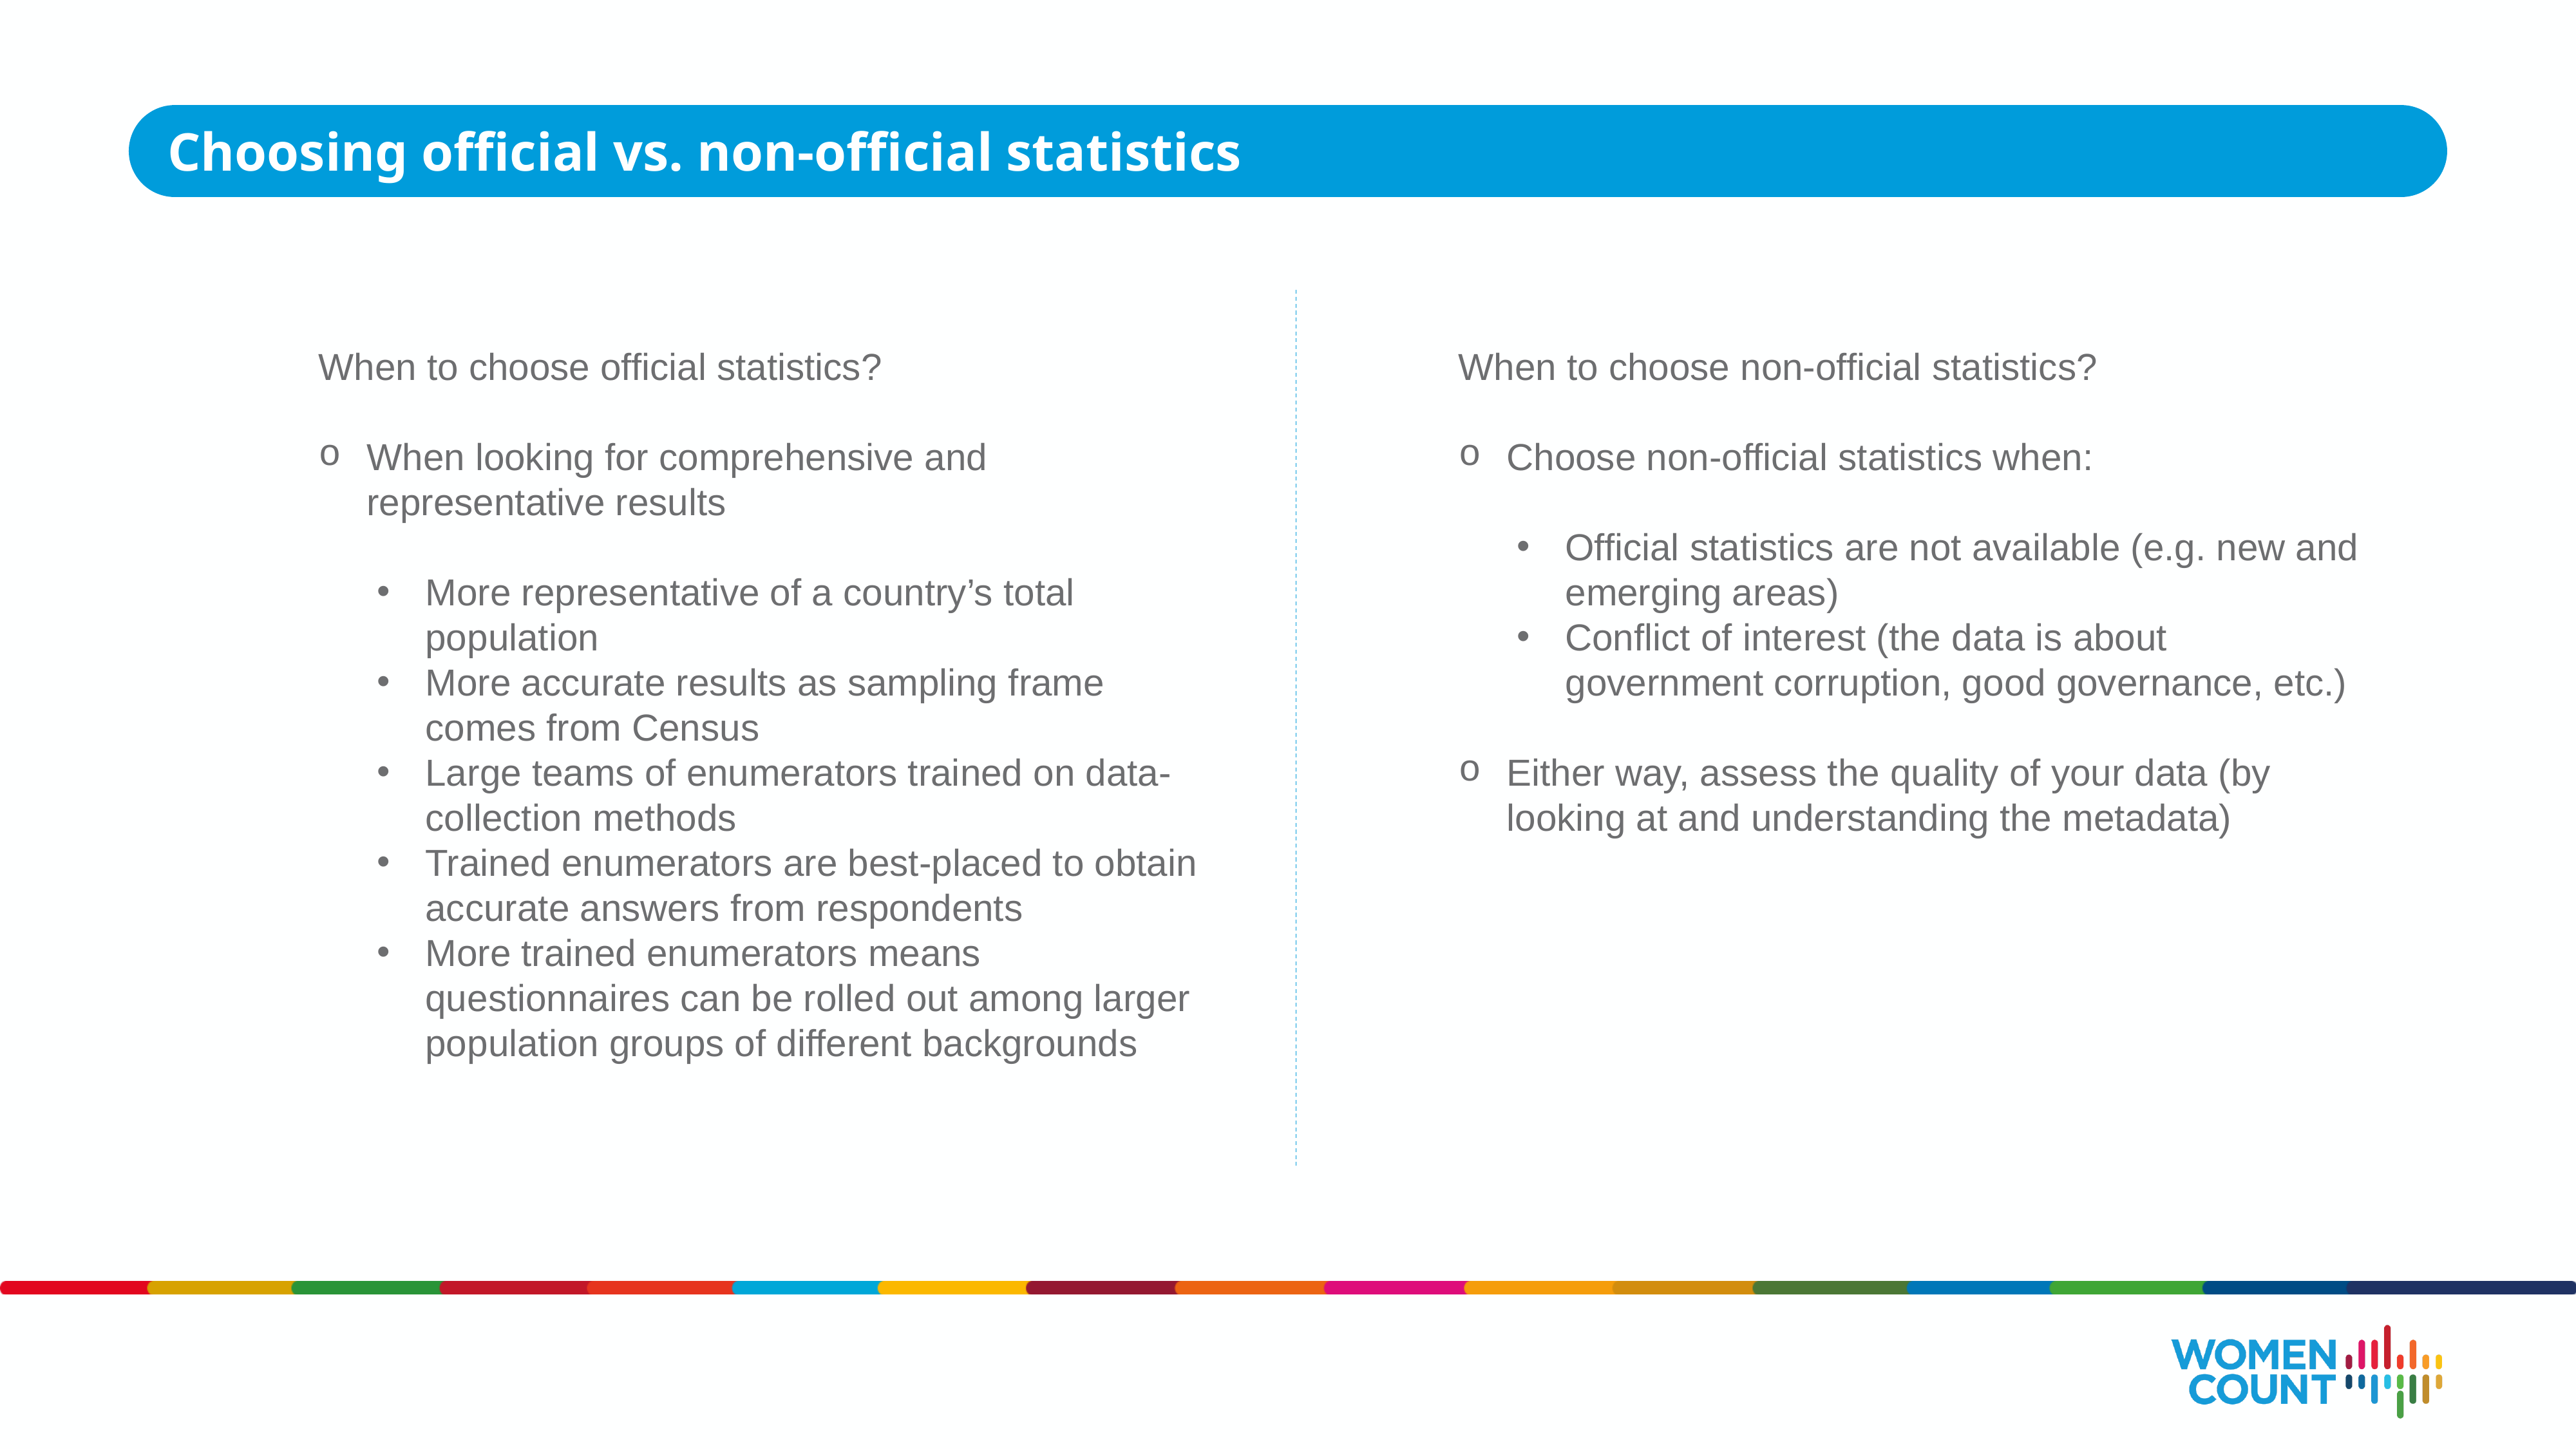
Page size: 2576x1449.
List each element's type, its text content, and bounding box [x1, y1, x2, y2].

text_box When to choose non-official statistics? Choose non-official statistics when: Official statistics are not available (e.g. new and emerging areas) Conflict of interest (the data is about government corruption, good governance, etc.) Either way, assess the quality of your data (by looking at and understanding the metadata) [1449, 337, 2372, 889]
list Choosing official vs. non-official statistics [167, 119, 2411, 245]
text_box When to choose official statistics? When looking for comprehensive and representative results More representative of a country’s total population More accurate results as sampling frame comes from Census Large teams of enumerators trained on data-collection methods Trained enumerators are best-placed to obtain accurate answers from respondents More trained enumerators means questionnaires can be rolled out among larger population groups of different backgrounds [308, 337, 1232, 1069]
